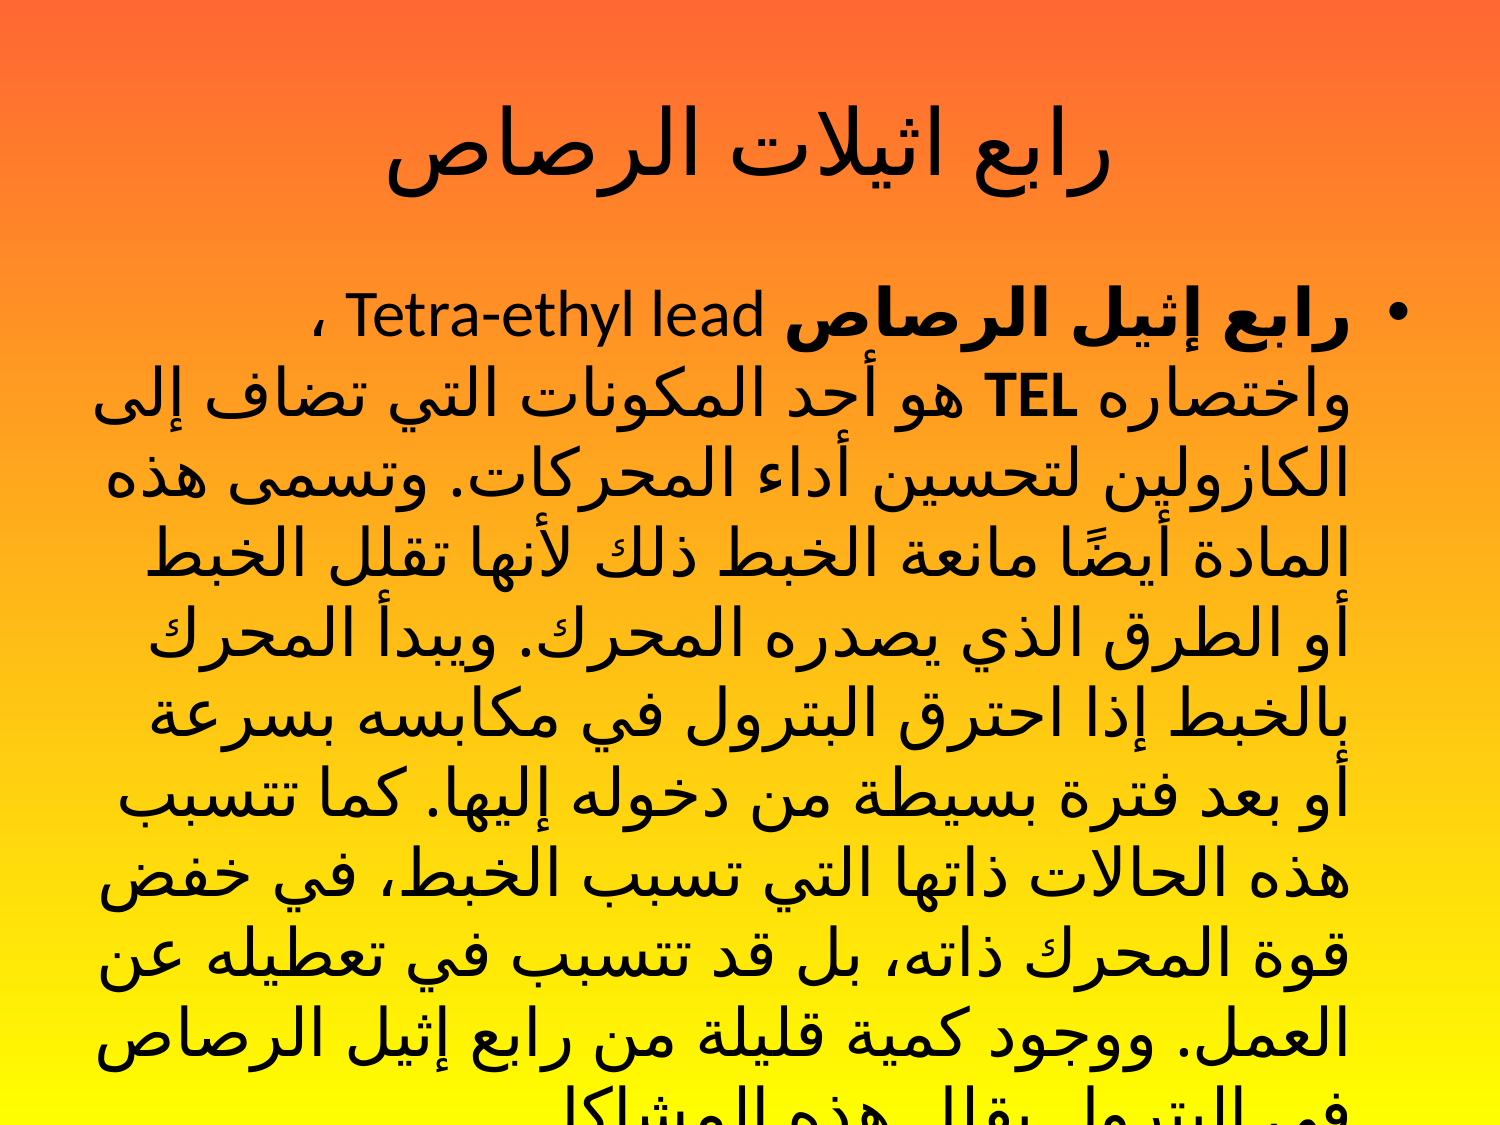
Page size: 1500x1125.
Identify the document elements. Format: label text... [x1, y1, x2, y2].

title رابع اثيلات الرصاص [75, 45, 1425, 233]
list رابع إثيل الرصاص Tetra-ethyl lead ، واختصاره TEL هو أحد المكونات التي تضاف إلى الكازولين لتحسين أداء المحركات. وتسمى هذه المادة أيضًا مانعة الخبط ذلك لأنها تقلل الخبط أو الطرق الذي يصدره المحرك. ويبدأ المحرك بالخبط إذا احترق البترول في مكابسه بسرعة أو بعد فترة بسيطة من دخوله إليها. كما تتسبب هذه الحالات ذاتها التي تسبب الخبط، في خفض قوة المحرك ذاته، بل قد تتسبب في تعطيله عن العمل. ووجود كمية قليلة من رابع إثيل الرصاص في البترول يقلل هذه المشاكل [75, 262, 1425, 1005]
